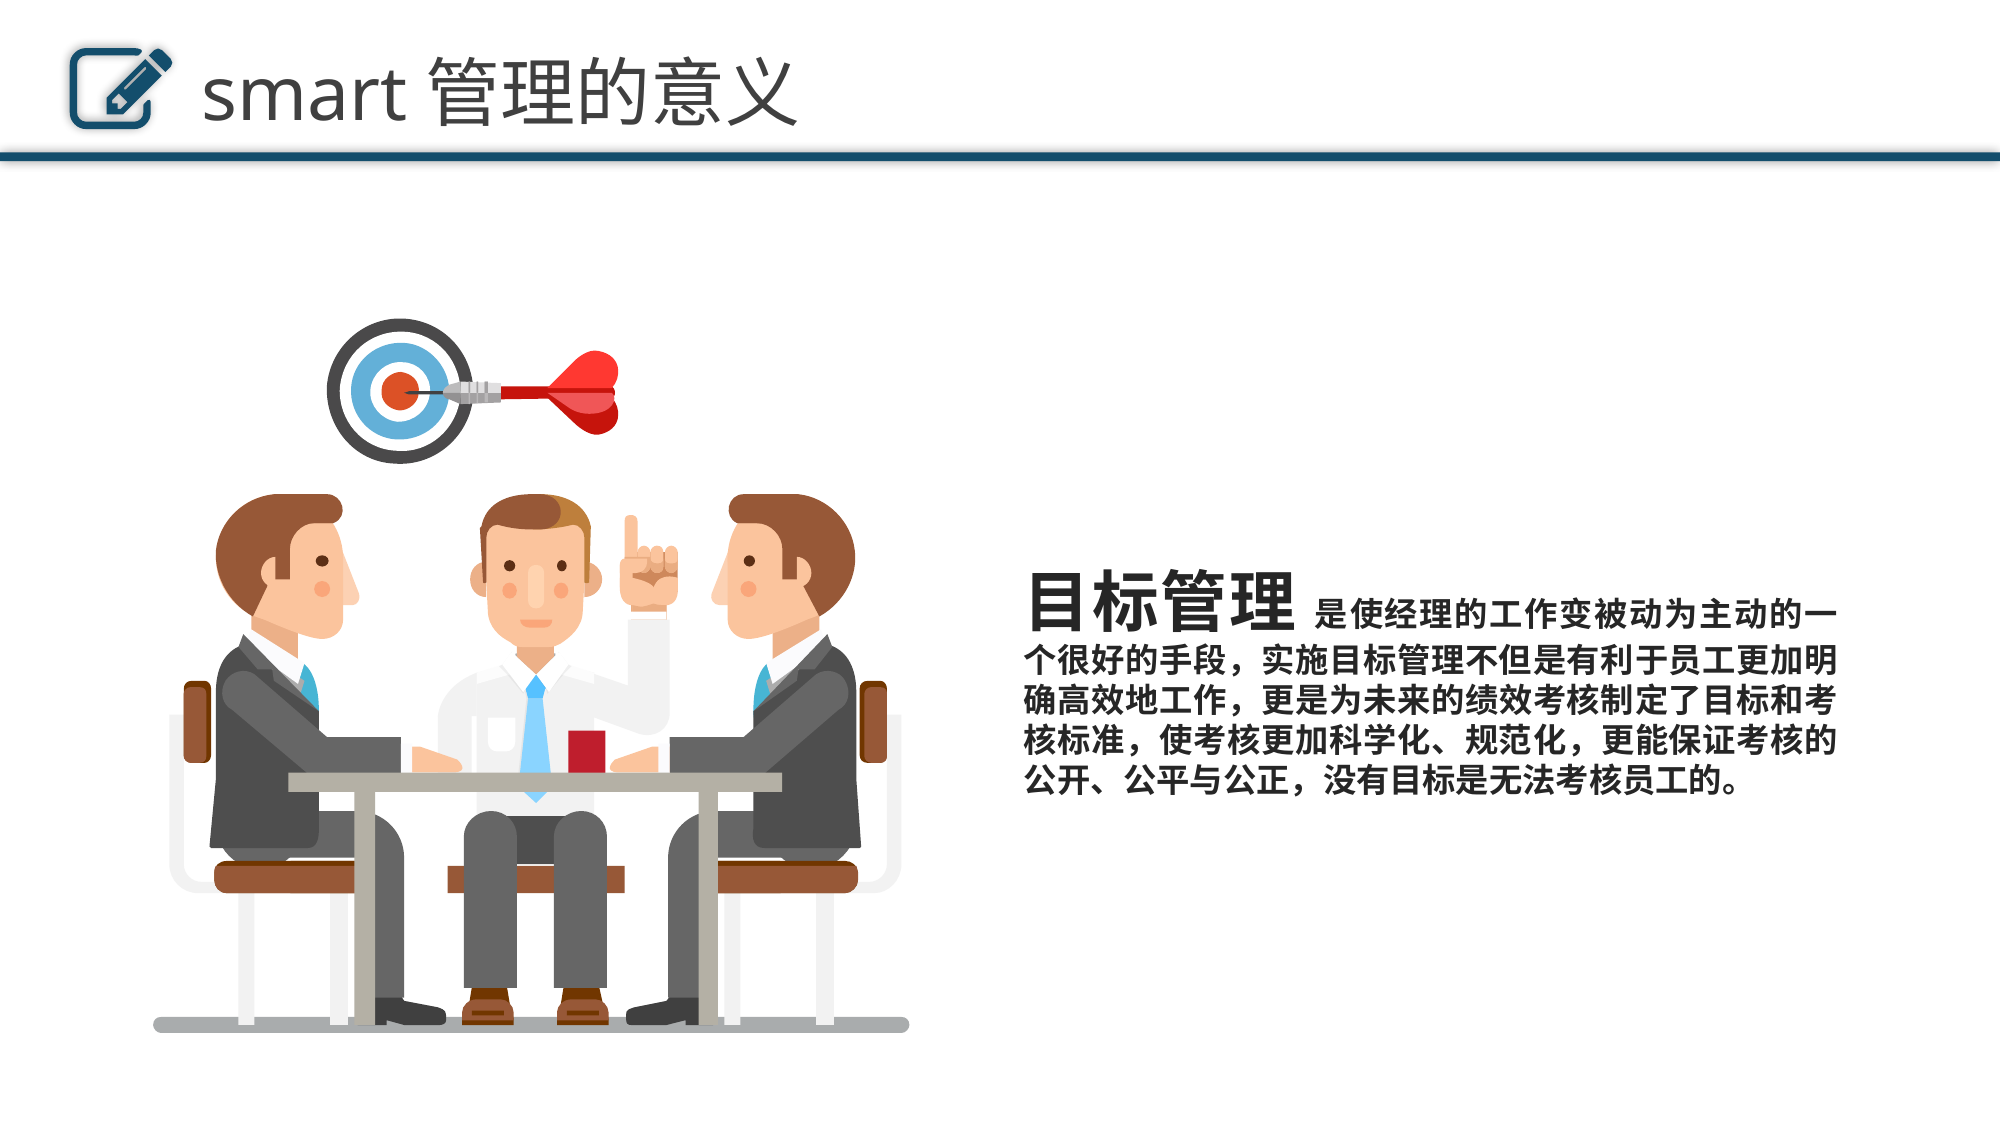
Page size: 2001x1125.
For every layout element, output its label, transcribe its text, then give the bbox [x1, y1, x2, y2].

text_box [106, 59, 162, 115]
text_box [153, 294, 910, 1034]
text_box [148, 48, 173, 72]
text_box smart管理的意义 [201, 45, 801, 136]
text_box 目标管理 是使经理的工作变被动为主动的一个很好的手段，实施目标管理不但是有利于员工更加明确高效地工作，更是为未来的绩效考核制定了目标和考核标准，使考核更加科学化、规范化，更能保证考核的公开、公平与公正，没有目标是无法考核员工的。 [1009, 552, 1853, 807]
text_box [0, 151, 2000, 162]
text_box [69, 48, 151, 130]
